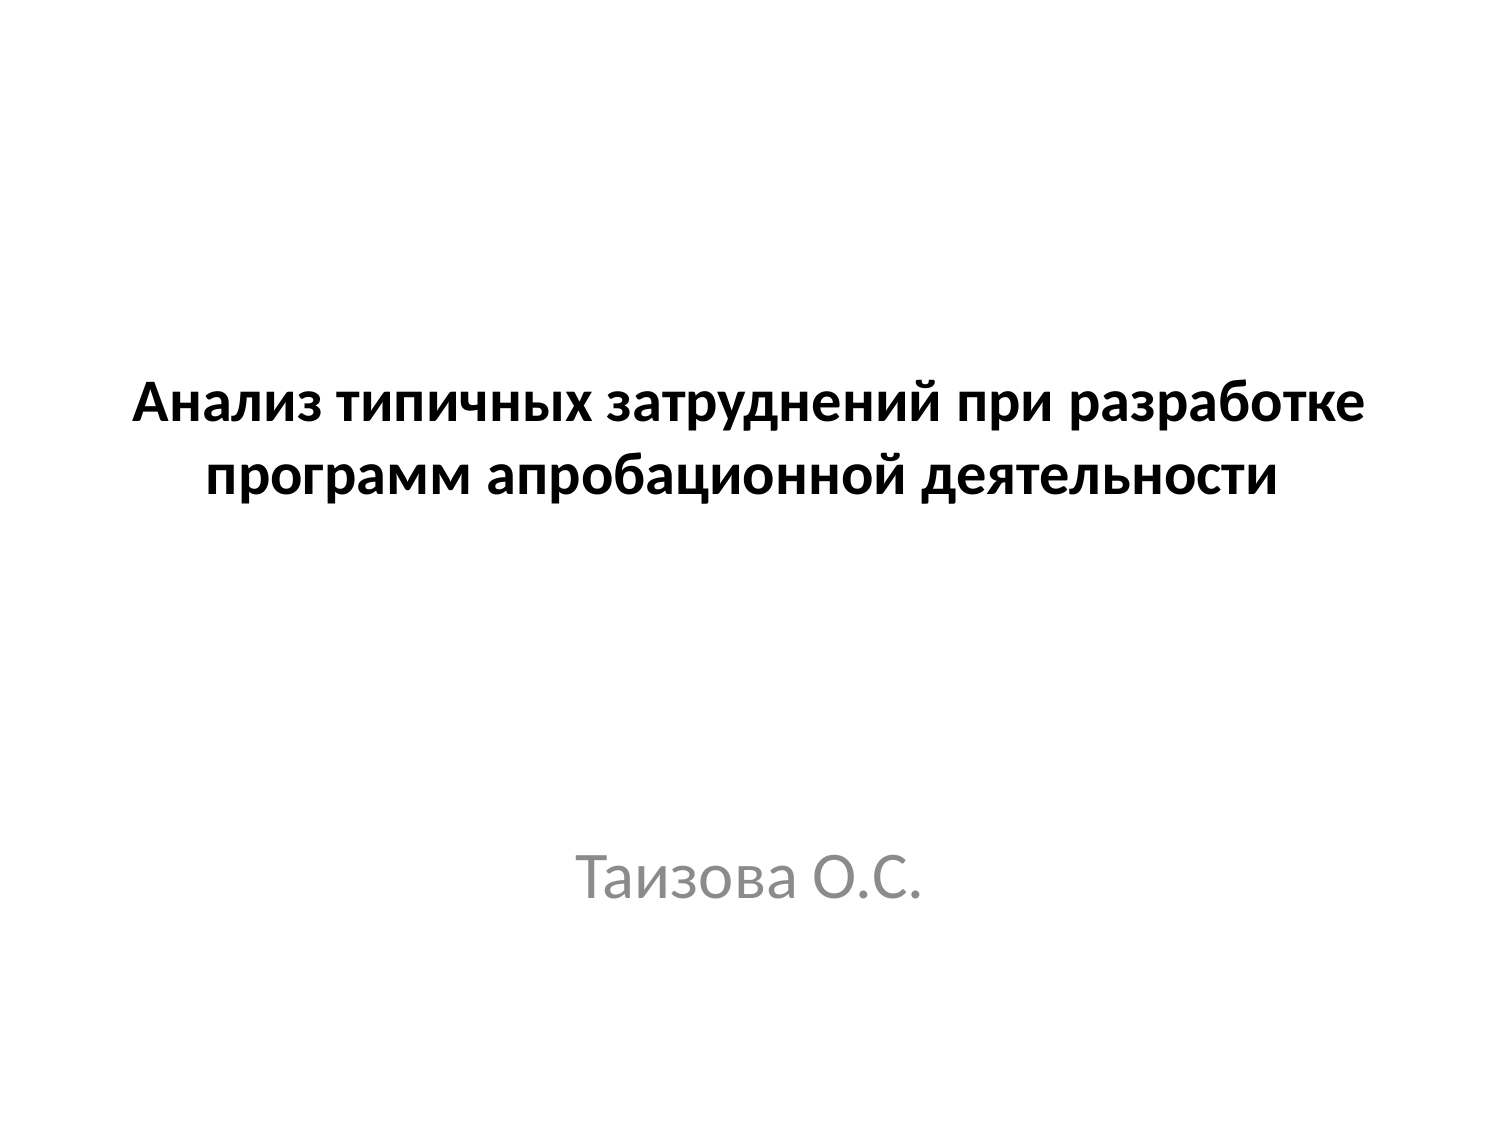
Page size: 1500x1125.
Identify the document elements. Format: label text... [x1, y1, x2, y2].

subtitle Таизова О.С. [224, 637, 1276, 926]
title Анализ типичных затруднений при разработке программ апробационной деятельности [112, 349, 1388, 591]
